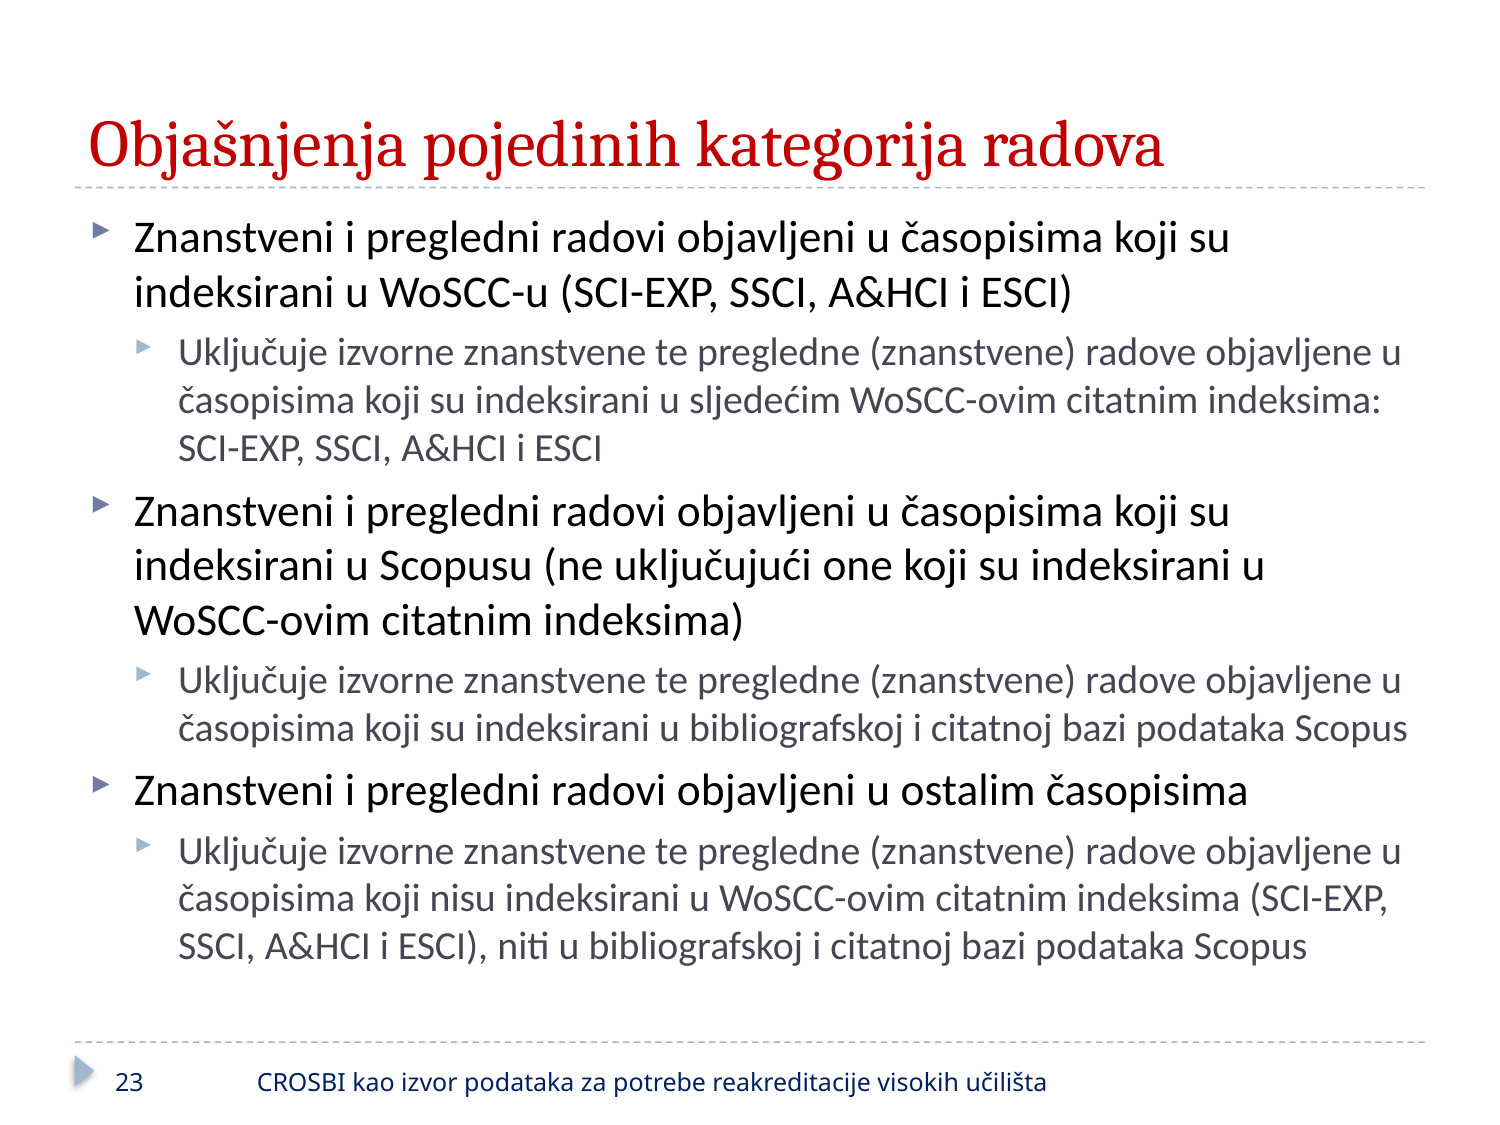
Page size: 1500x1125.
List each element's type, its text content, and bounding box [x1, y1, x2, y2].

list Znanstveni i pregledni radovi objavljeni u časopisima koji su indeksirani u WoSCC-u (SCI-EXP, SSCI, A&HCI i ESCI) Uključuje izvorne znanstvene te pregledne (znanstvene) radove objavljene u časopisima koji su indeksirani u sljedećim WoSCC-ovim citatnim indeksima: SCI-EXP, SSCI, A&HCI i ESCI Znanstveni i pregledni radovi objavljeni u časopisima koji su indeksirani u Scopusu (ne uključujući one koji su indeksirani u WoSCC-ovim citatnim indeksima) Uključuje izvorne znanstvene te pregledne (znanstvene) radove objavljene u časopisima koji su indeksirani u bibliografskoj i citatnoj bazi podataka Scopus Znanstveni i pregledni radovi objavljeni u ostalim časopisima Uključuje izvorne znanstvene te pregledne (znanstvene) radove objavljene u časopisima koji nisu indeksirani u WoSCC-ovim citatnim indeksima (SCI-EXP, SSCI, A&HCI i ESCI), niti u bibliografskoj i citatnoj bazi podataka Scopus [75, 200, 1425, 1010]
slide_number 23 [100, 1058, 207, 1119]
footer CROSBI kao izvor podataka za potrebe reakreditacije visokih učilišta [242, 1058, 1164, 1119]
title Objašnjenja pojedinih kategorija radova [75, 24, 1425, 188]
